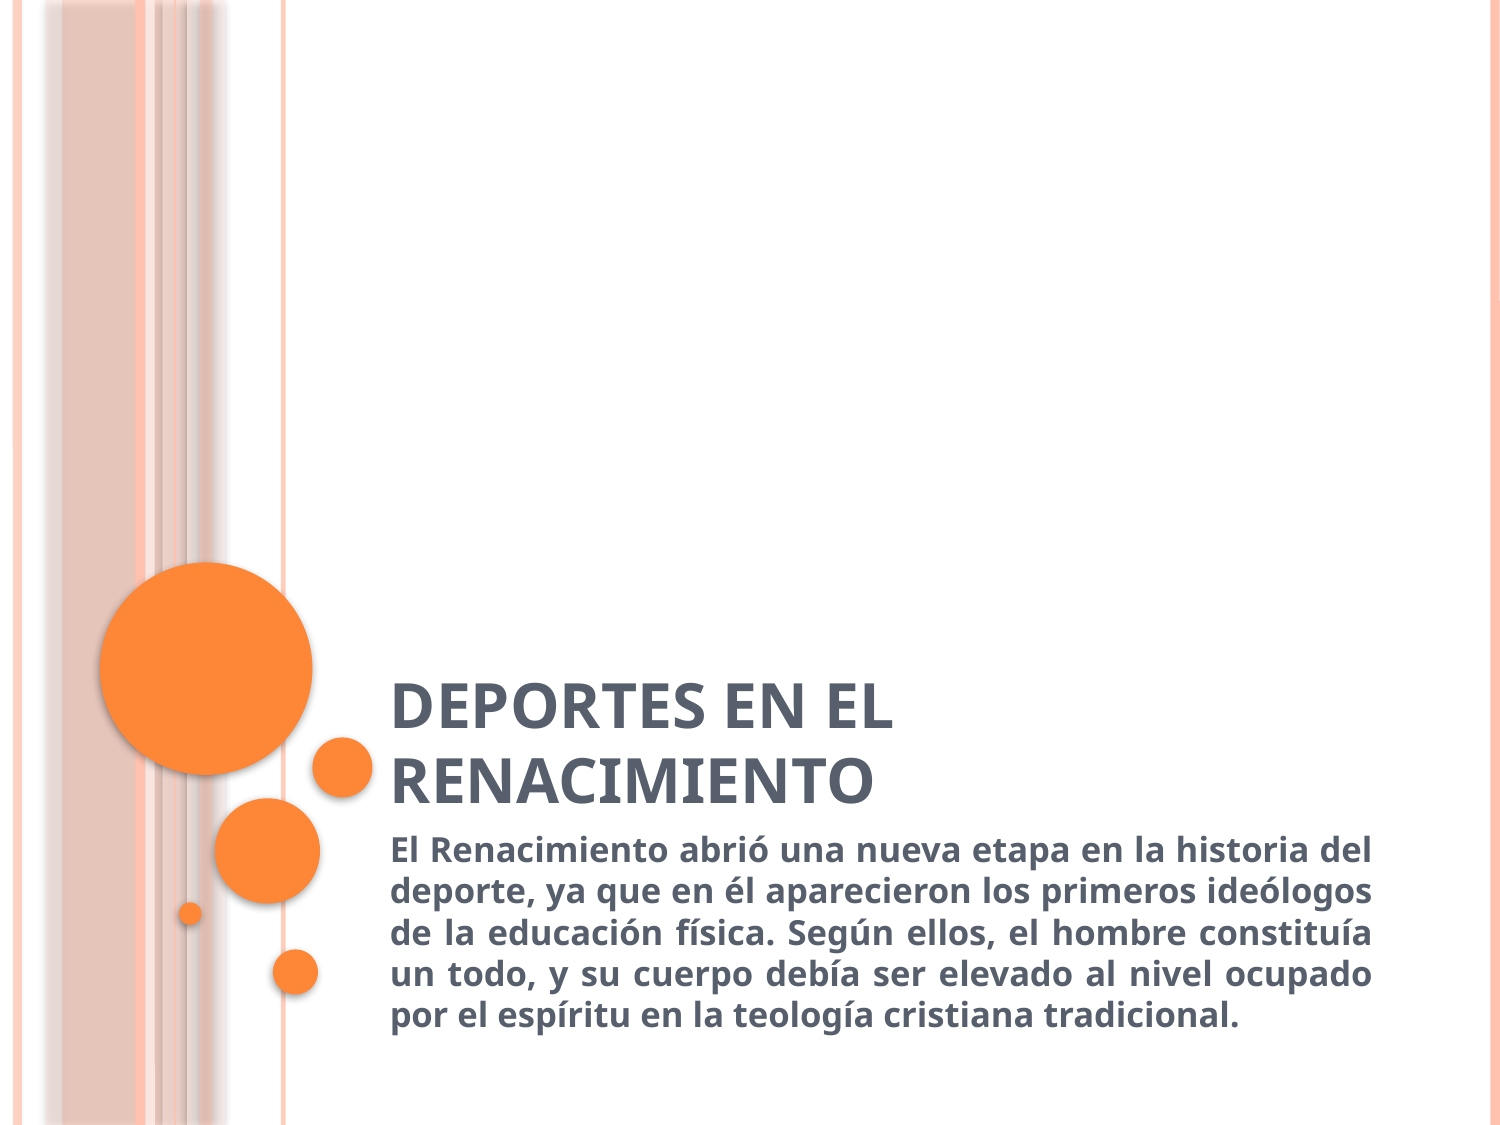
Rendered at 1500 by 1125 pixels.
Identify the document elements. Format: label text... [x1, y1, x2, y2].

subtitle El Renacimiento abrió una nueva etapa en la historia del deporte, ya que en él aparecieron los primeros ideólogos de la educación física. Según ellos, el hombre constituía un todo, y su cuerpo debía ser elevado al nivel ocupado por el espíritu en la teología cristiana tradicional. [375, 820, 1388, 1046]
title Deportes en el renacimiento [375, 512, 1388, 820]
